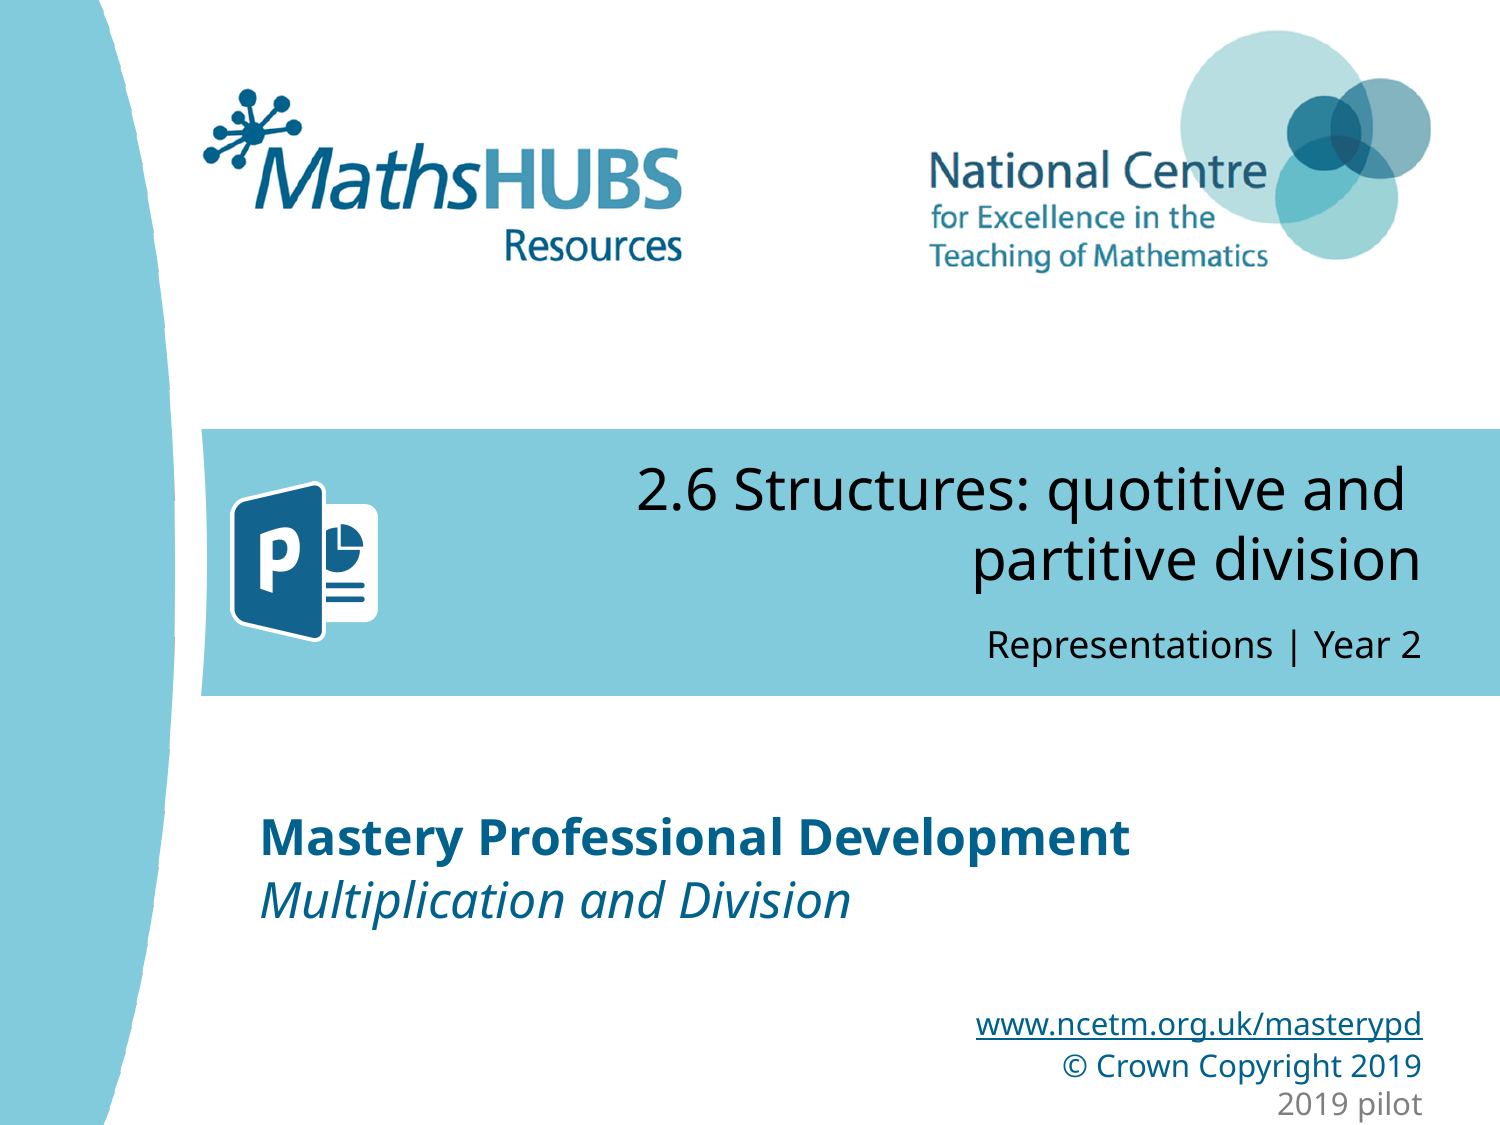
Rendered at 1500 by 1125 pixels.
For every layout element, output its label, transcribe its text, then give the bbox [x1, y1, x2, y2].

picture [927, 29, 1431, 274]
title 2.6 Structures: quotitive and partitive division [407, 459, 1438, 585]
list Multiplication and Division [244, 860, 1161, 945]
picture [200, 85, 688, 274]
picture [0, 0, 175, 1125]
subtitle Representations | Year 2 [407, 614, 1438, 673]
picture [178, 429, 1500, 696]
